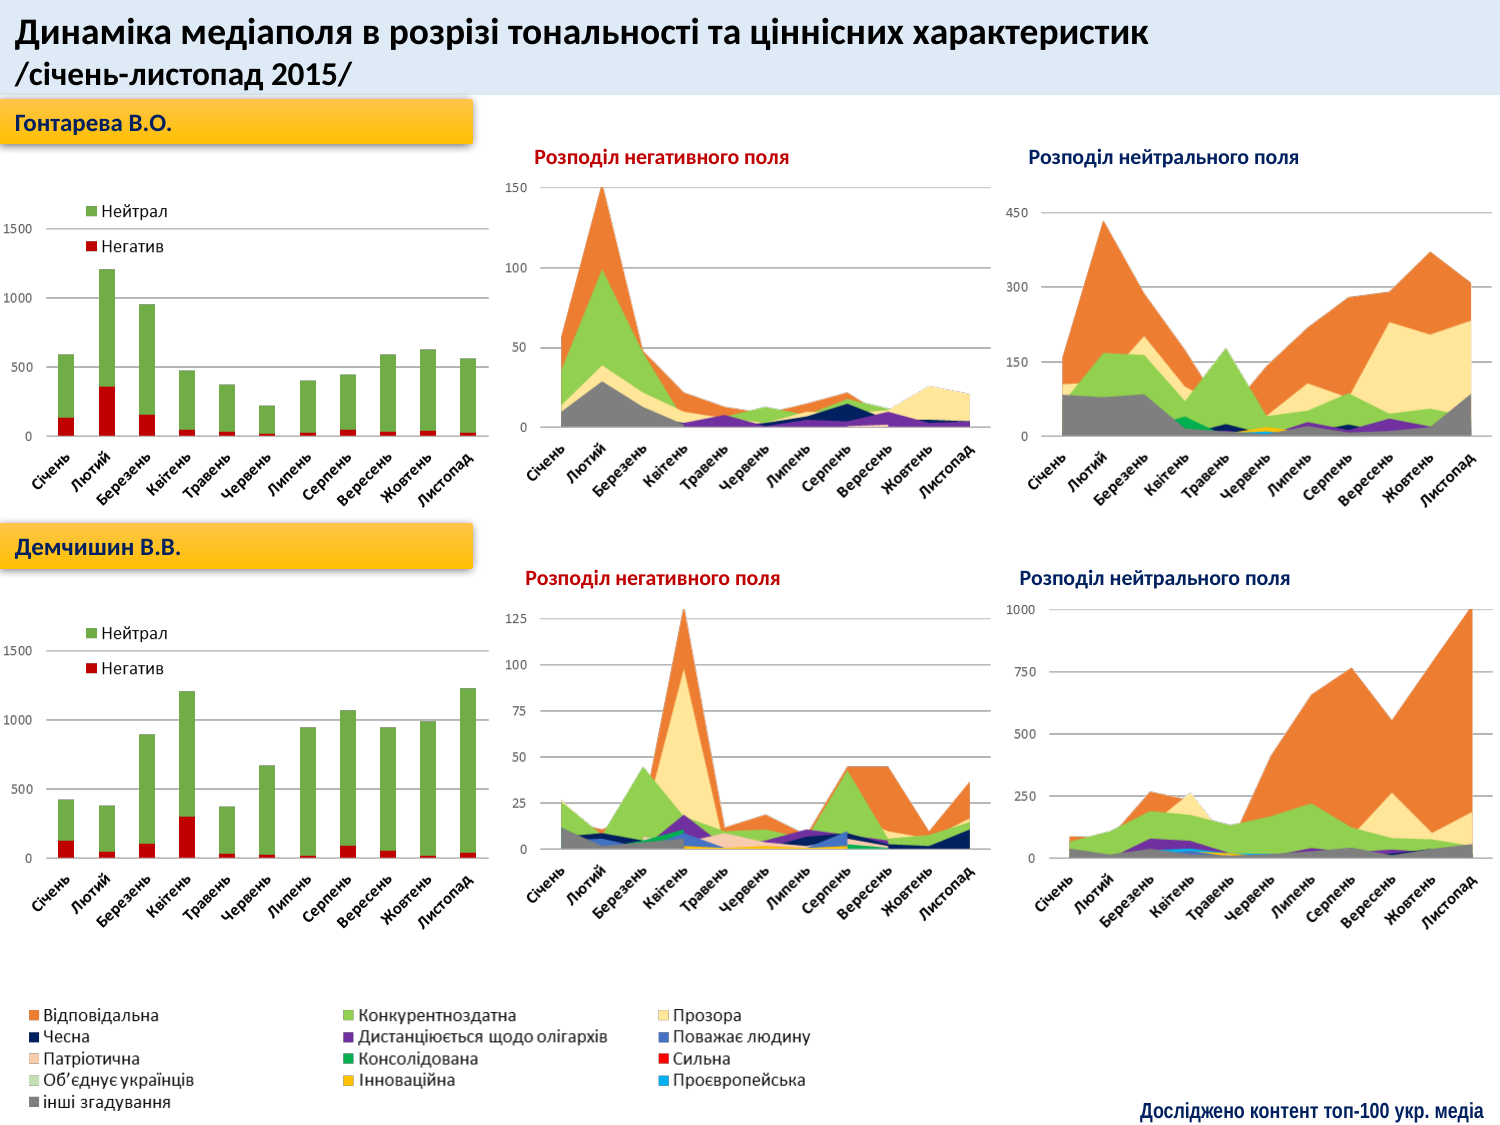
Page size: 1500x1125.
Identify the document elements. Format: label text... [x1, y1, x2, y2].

text_box Розподіл негативного поля [519, 127, 848, 168]
picture [501, 590, 996, 937]
text_box Розподіл негативного поля [510, 548, 839, 590]
text_box Динаміка медіаполя в розрізі тональності та ціннісних характеристик /січень-листопад 2015/ [0, 0, 1359, 100]
text_box Розподіл нейтрального поля [1013, 127, 1342, 168]
picture [501, 168, 996, 515]
picture [0, 168, 494, 515]
text_box Розподіл нейтрального поля [1004, 548, 1333, 590]
text_box Демчишин В.В. [0, 523, 473, 569]
picture [0, 998, 956, 1114]
picture [1003, 168, 1497, 516]
text_box Гонтарева В.О. [0, 100, 473, 144]
picture [1003, 590, 1497, 938]
picture [0, 590, 494, 937]
